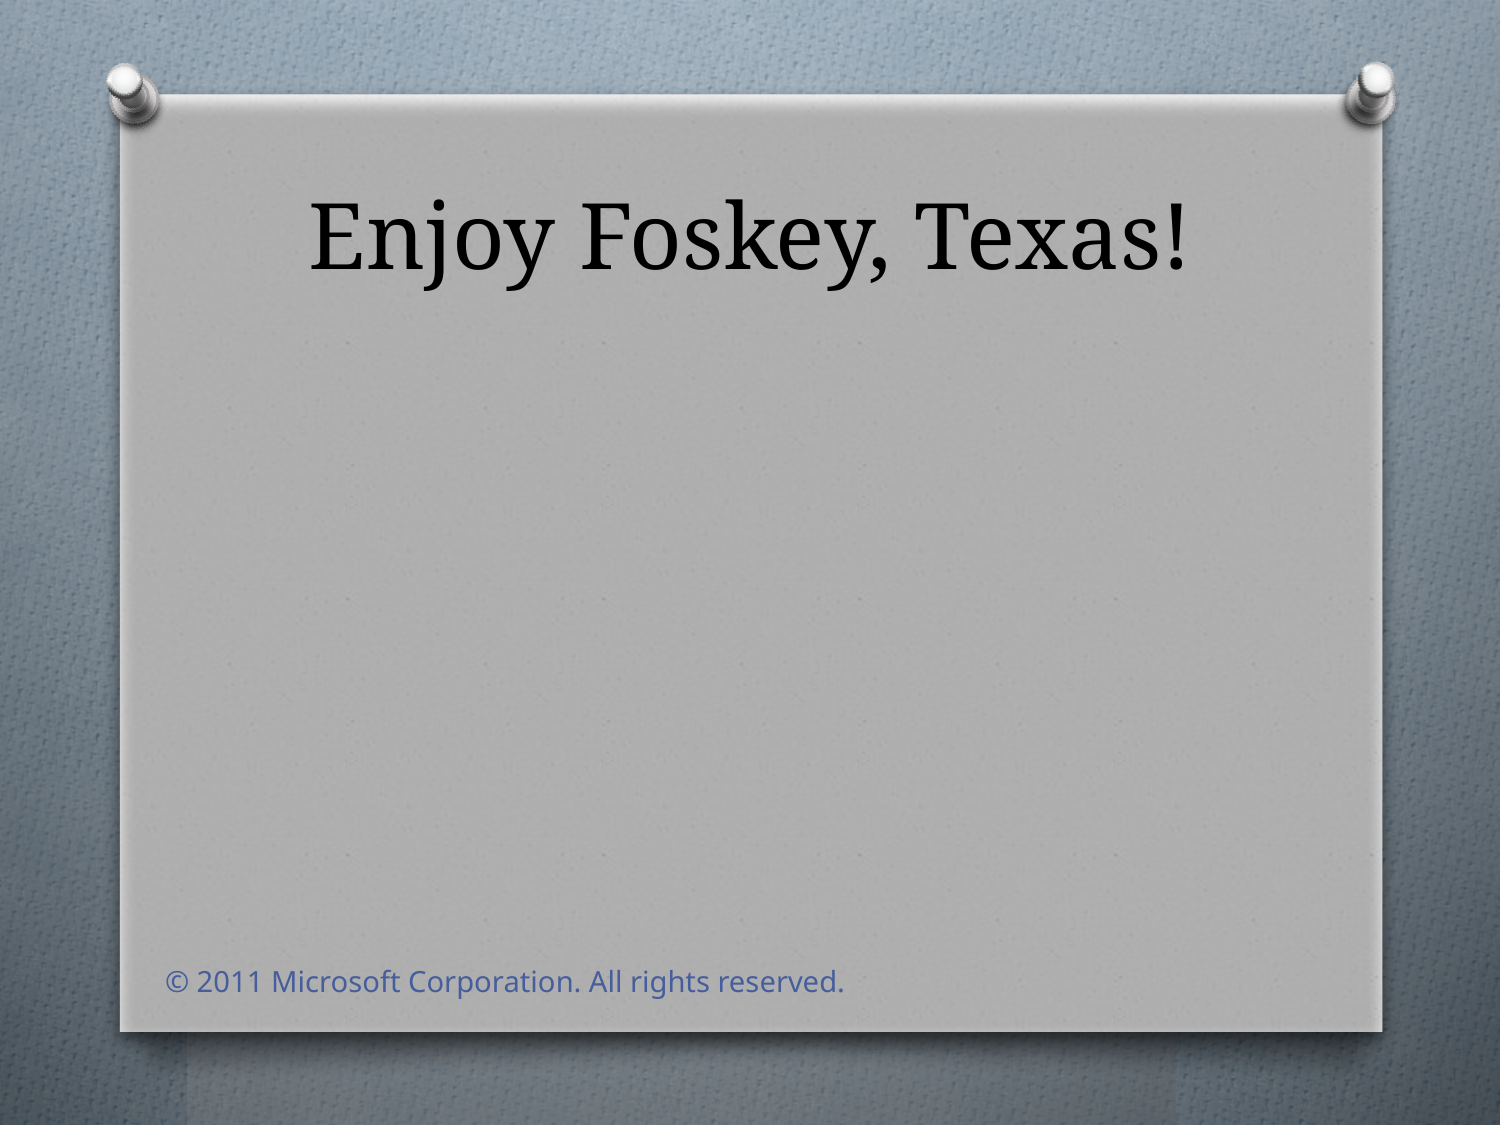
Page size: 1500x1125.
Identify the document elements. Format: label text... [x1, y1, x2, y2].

footer © 2011 Microsoft Corporation. All rights reserved. [150, 952, 1059, 1013]
picture [75, 29, 198, 153]
title Enjoy Foskey, Texas! [179, 134, 1323, 332]
picture [1317, 35, 1439, 156]
